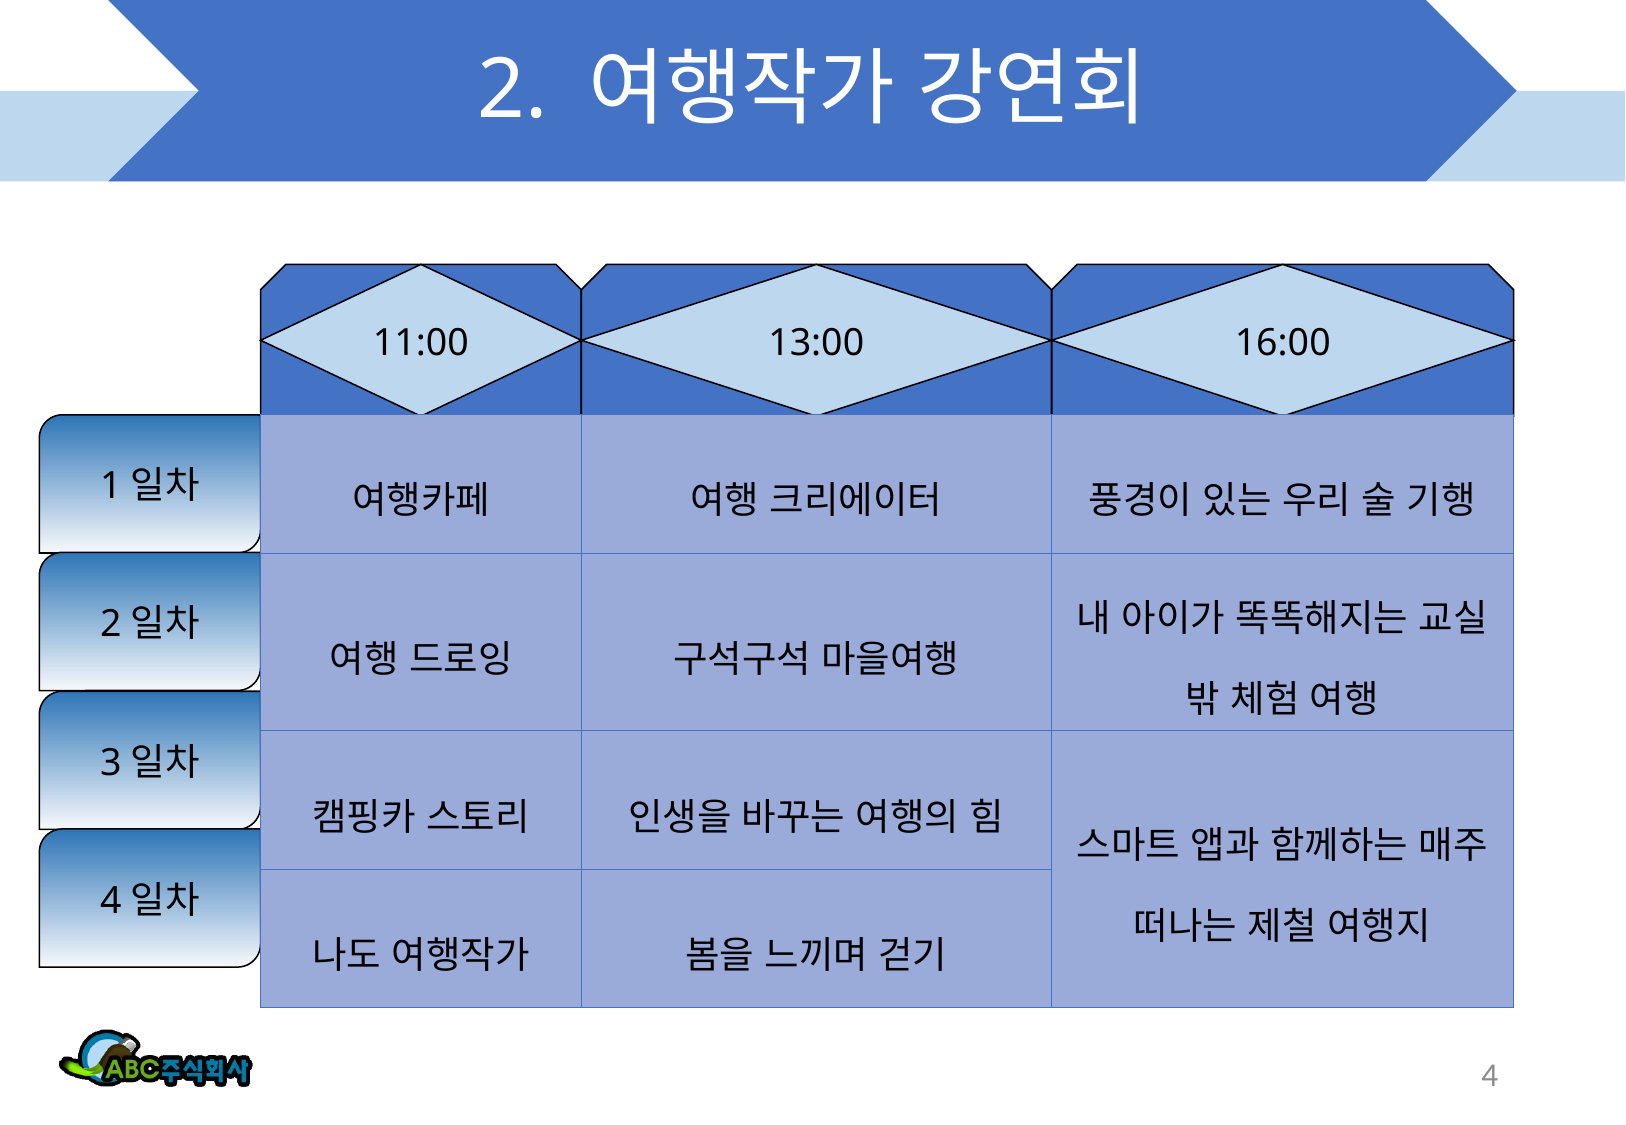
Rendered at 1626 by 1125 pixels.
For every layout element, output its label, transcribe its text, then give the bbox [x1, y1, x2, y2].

text_box [580, 342, 803, 414]
text_box 1일차 [38, 413, 260, 555]
text_box [423, 263, 581, 338]
text_box 빵ㄹ [1296, 342, 1515, 418]
table_header 여행 크리에이터 [582, 415, 1051, 553]
text_box 13:00 [577, 263, 1051, 414]
table_cell 스마트 앱과 함께하는 매주 떠나는 제철 여행지 [1052, 731, 1513, 1007]
text_box 빵ㄹ [1050, 342, 1269, 414]
table_cell 캠핑카 스토리 [261, 731, 581, 869]
text_box [430, 343, 580, 414]
table_header 여행카페 [261, 415, 581, 553]
table_cell 인생을 바꾸는 여행의 힘 [582, 731, 1051, 869]
text_box 빵ㄹ [1050, 263, 1280, 339]
slide_number 4 [1147, 1042, 1514, 1103]
table_cell 봄을 느끼며 걷기 [582, 870, 1051, 1007]
text_box 3일차 [38, 690, 260, 831]
text_box [580, 263, 814, 339]
text_box 11:00 [258, 263, 580, 414]
table_cell 구석구석 마을여행 [582, 554, 1051, 730]
text_box 2일차 [38, 551, 260, 692]
picture [50, 1023, 258, 1091]
table_cell 여행 드로잉 [261, 554, 581, 730]
text_box 빵ㄹ [1285, 263, 1515, 339]
table_header 풍경이 있는 우리 술 기행 [1052, 415, 1513, 553]
text_box 4일차 [38, 827, 260, 969]
table_cell 나도 여행작가 [261, 870, 581, 1007]
text_box [830, 343, 1050, 414]
text_box 16:00 [1048, 263, 1517, 414]
text_box [259, 342, 411, 418]
text_box [259, 263, 419, 339]
table_cell 내 아이가 똑똑해지는 교실 밖 체험 여행 [1052, 554, 1513, 730]
text_box [819, 263, 1052, 338]
title 2. 여행작가 강연회 [0, 0, 1625, 182]
